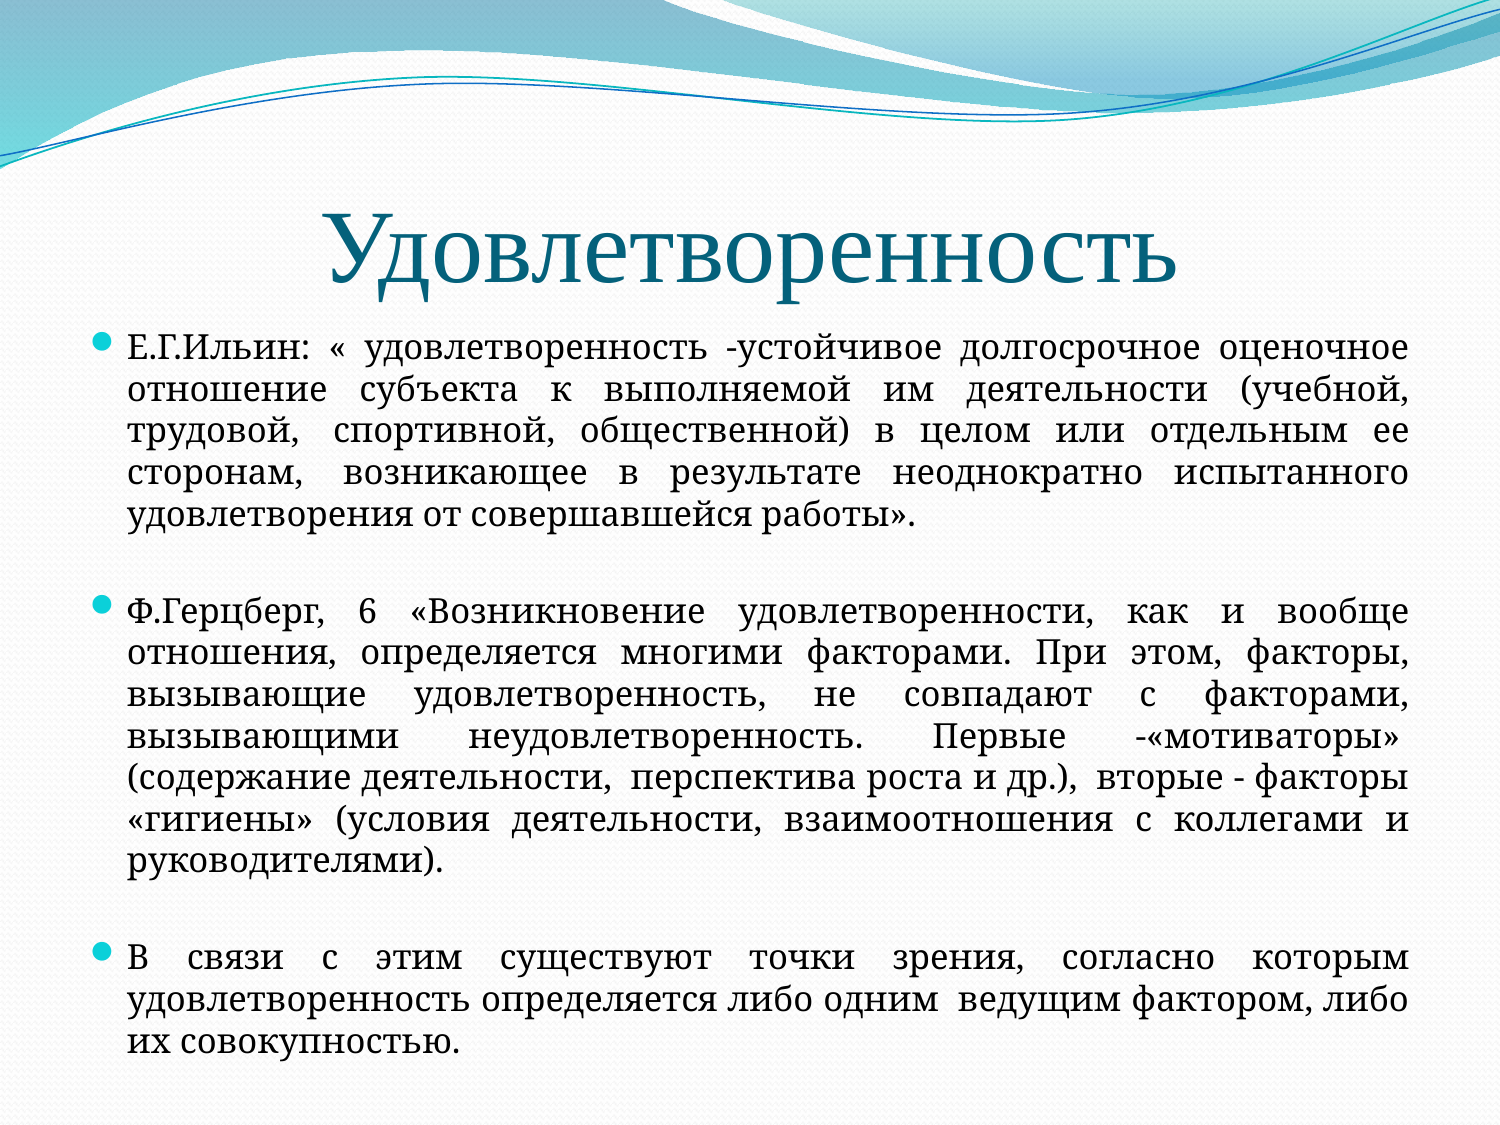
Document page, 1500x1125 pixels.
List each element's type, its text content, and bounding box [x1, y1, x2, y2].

list Е.Г.Ильин: « удовлетворенность -устойчивое долгосрочное оценочное отношение субъекта к выполняемой им деятельности (учебной, трудовой, спортивной, общественной) в целом или отдельным ее сторонам, возникающее в результате неоднократно испытанного удовлетворения от совершавшейся работы». Ф.Герцберг, 6 «Возникновение удовлетворенности, как и вообще отношения, определяется многими факторами. При этом, факторы, вызывающие удовлетворенность, не совпадают с факторами, вызывающими неудовлетворенность. Первые -«мотиваторы» (содержание деятельности, перспектива роста и др.), вторые - факторы «гигиены» (условия деятельности, взаимоотношения с коллегами и руководителями). В связи с этим существуют точки зрения, согласно которым удовлетворенность определяется либо одним ведущим фактором, либо их совокупностью. [75, 317, 1425, 1079]
title Удовлетворенность [75, 115, 1425, 303]
